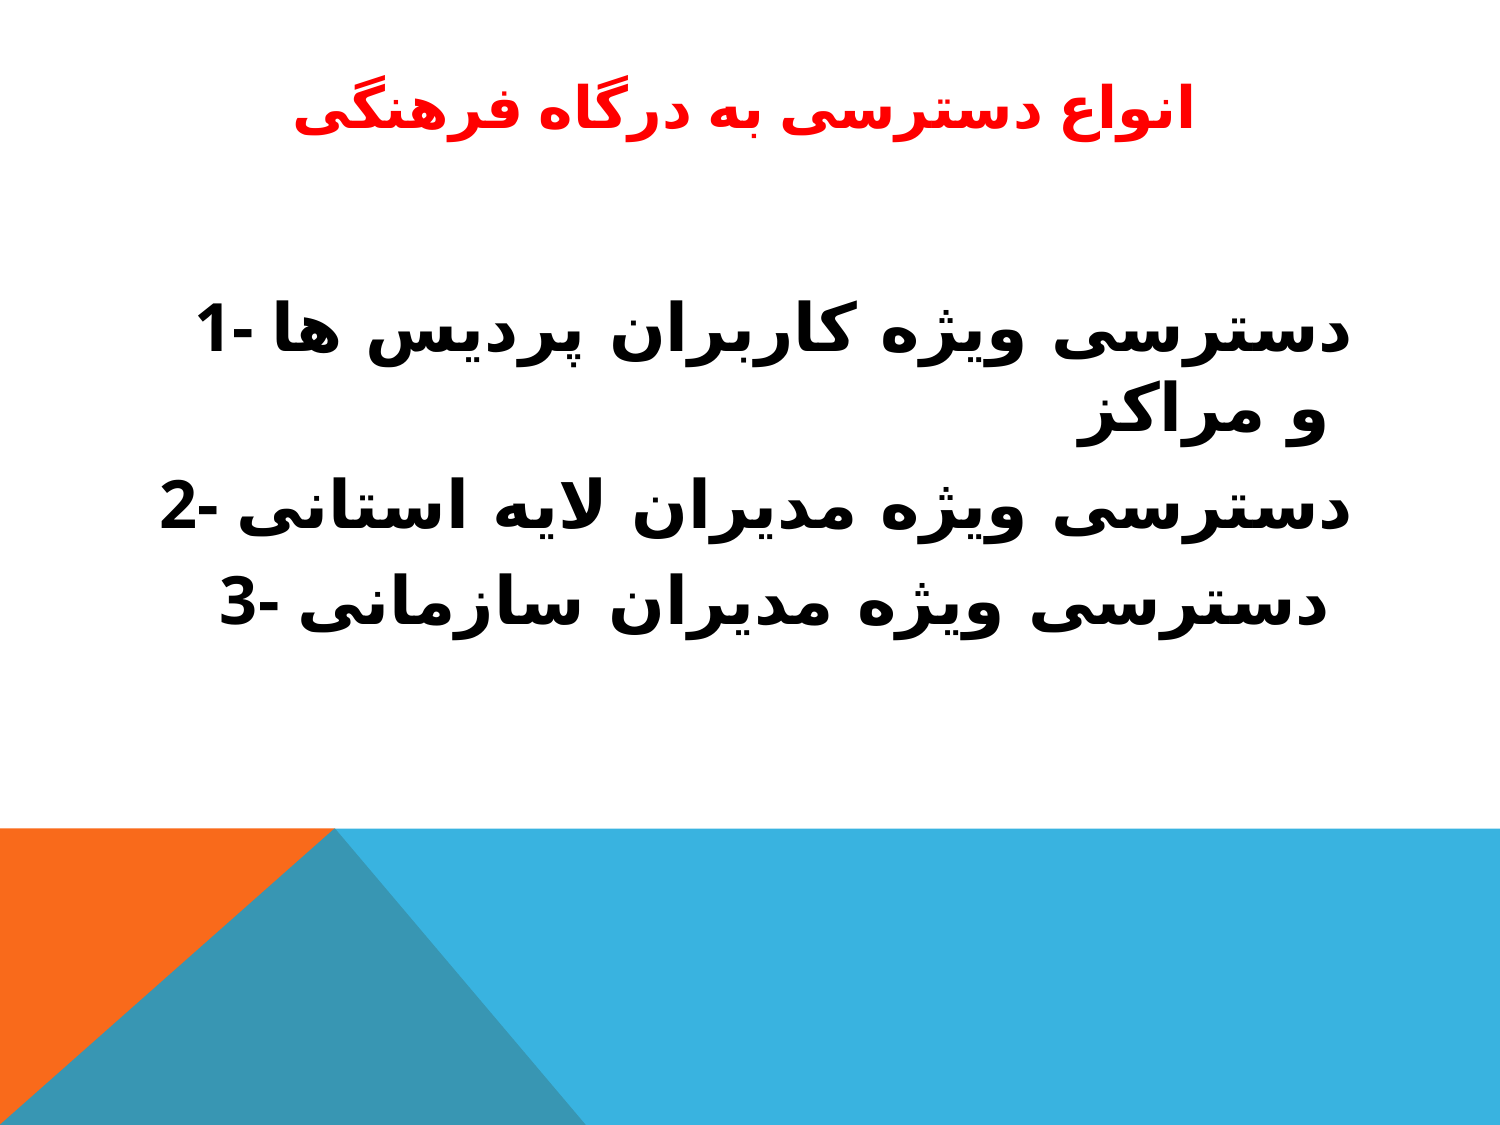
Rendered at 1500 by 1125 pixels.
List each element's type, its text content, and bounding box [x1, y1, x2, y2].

list 1- دسترسی ویژه کاربران پردیس ها و مراکز 2- دسترسی ویژه مدیران لایه استانی 3- دسترسی ویژه مدیران سازمانی [135, 180, 1369, 768]
title انواع دسترسی به درگاه فرهنگی [135, 60, 1369, 150]
